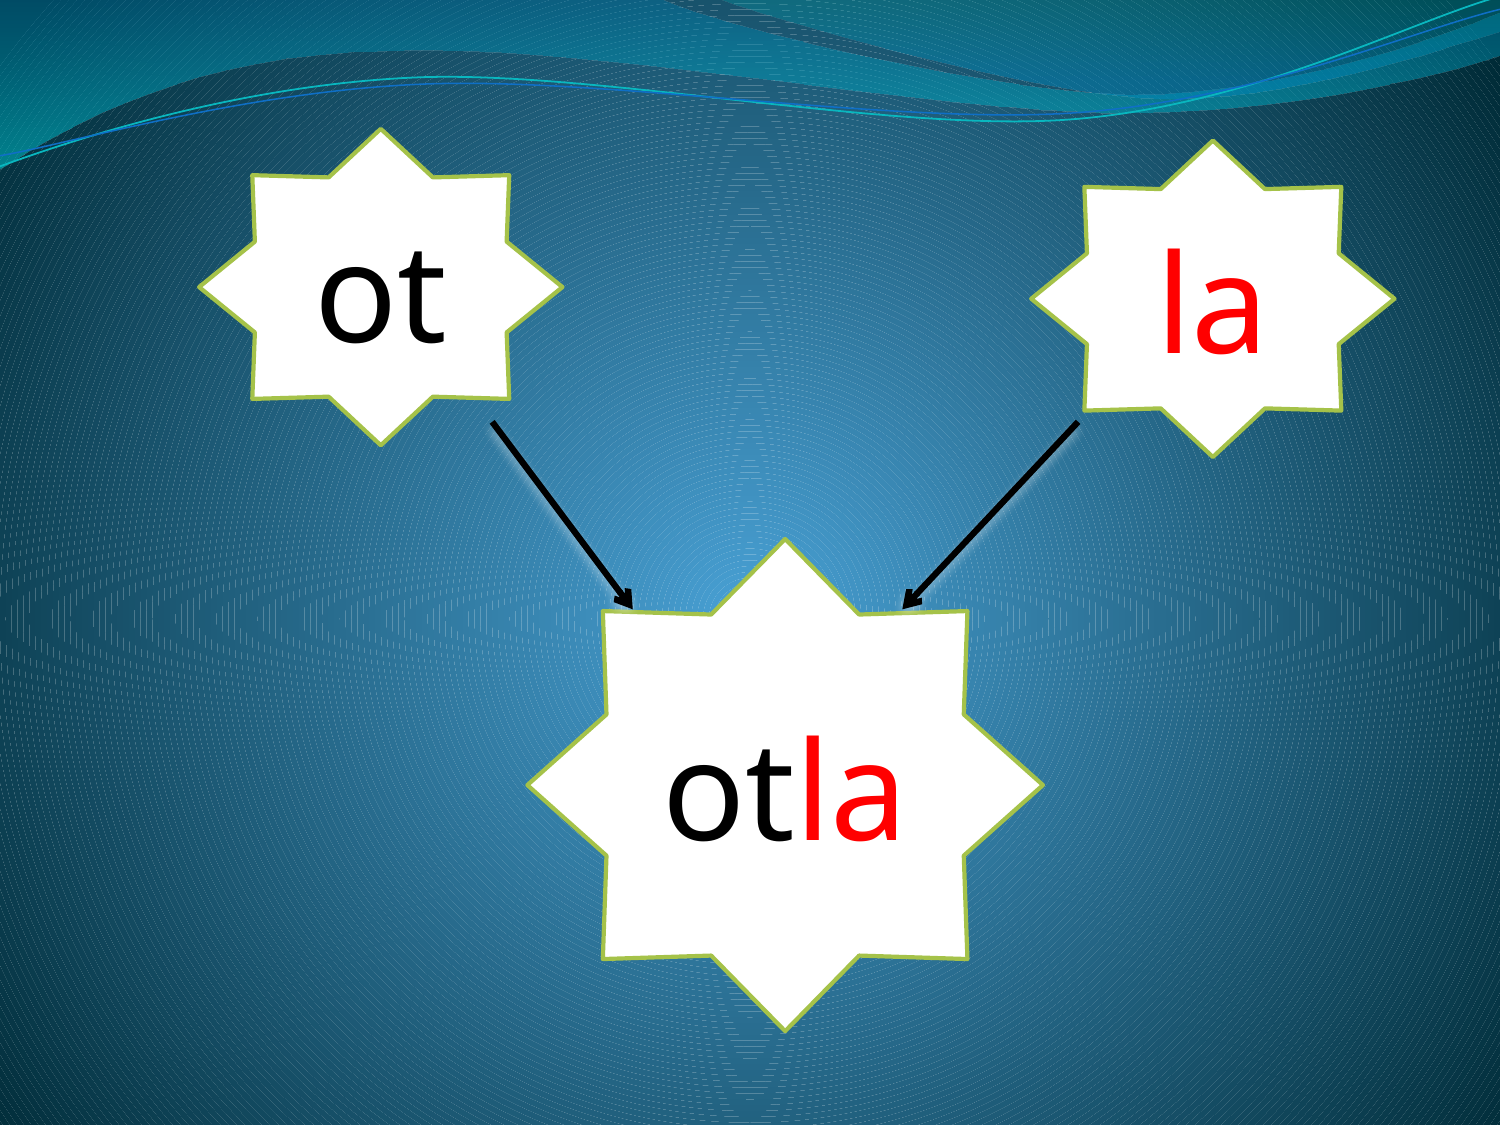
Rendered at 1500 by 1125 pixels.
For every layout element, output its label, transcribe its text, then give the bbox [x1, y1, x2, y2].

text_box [468, 445, 657, 587]
text_box otla [525, 536, 1046, 1034]
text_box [896, 427, 1085, 604]
text_box an [610, 609, 636, 617]
text_box la [1029, 139, 1397, 459]
text_box an [893, 611, 970, 618]
text_box ot [197, 127, 565, 447]
